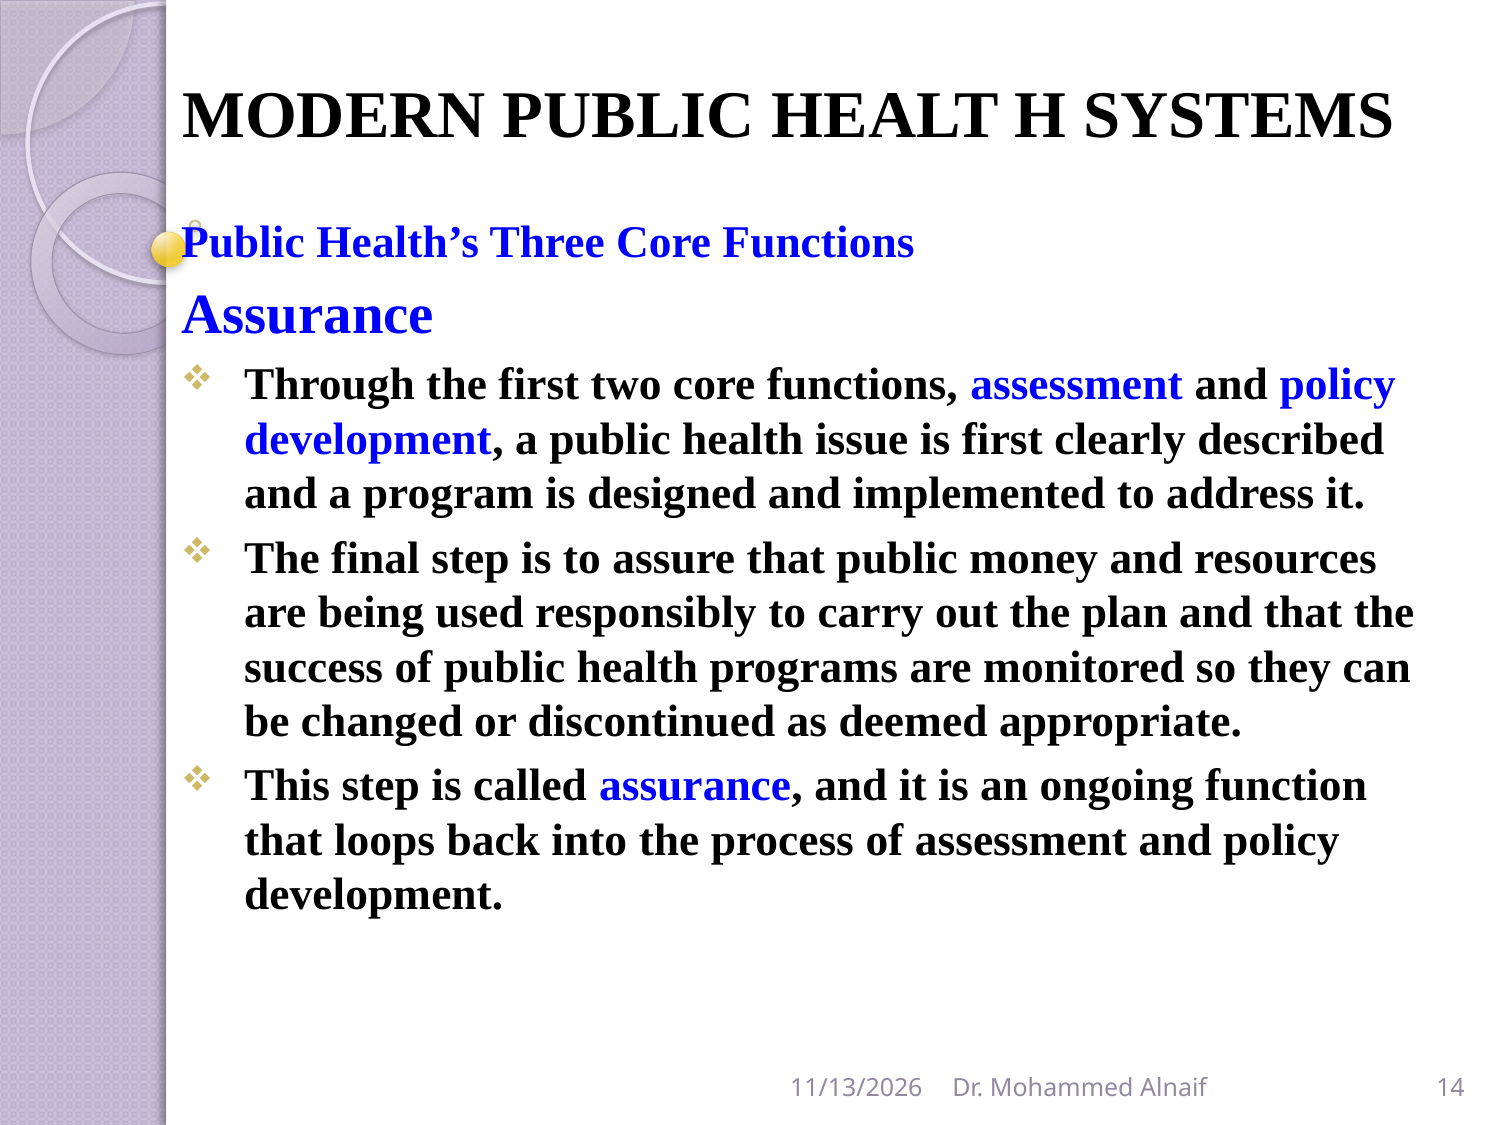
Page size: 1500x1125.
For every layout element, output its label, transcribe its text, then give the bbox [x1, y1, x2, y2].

footer Dr. Mohammed Alnaif [937, 1034, 1413, 1113]
subtitle Public Health’s Three Core Functions Assurance Through the first two core functions, assessment and policy development, a public health issue is first clearly described and a program is designed and implemented to address it. The final step is to assure that public money and resources are being used responsibly to carry out the plan and that the success of public health programs are monitored so they can be changed or discontinued as deemed appropriate. This step is called assurance, and it is an ongoing function that loops back into the process of assessment and policy development. [162, 212, 1450, 1013]
slide_number 14 [1413, 1034, 1488, 1113]
title MODERN PUBLIC HEALT H SYSTEMS [137, 62, 1413, 159]
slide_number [587, 1034, 937, 1113]
